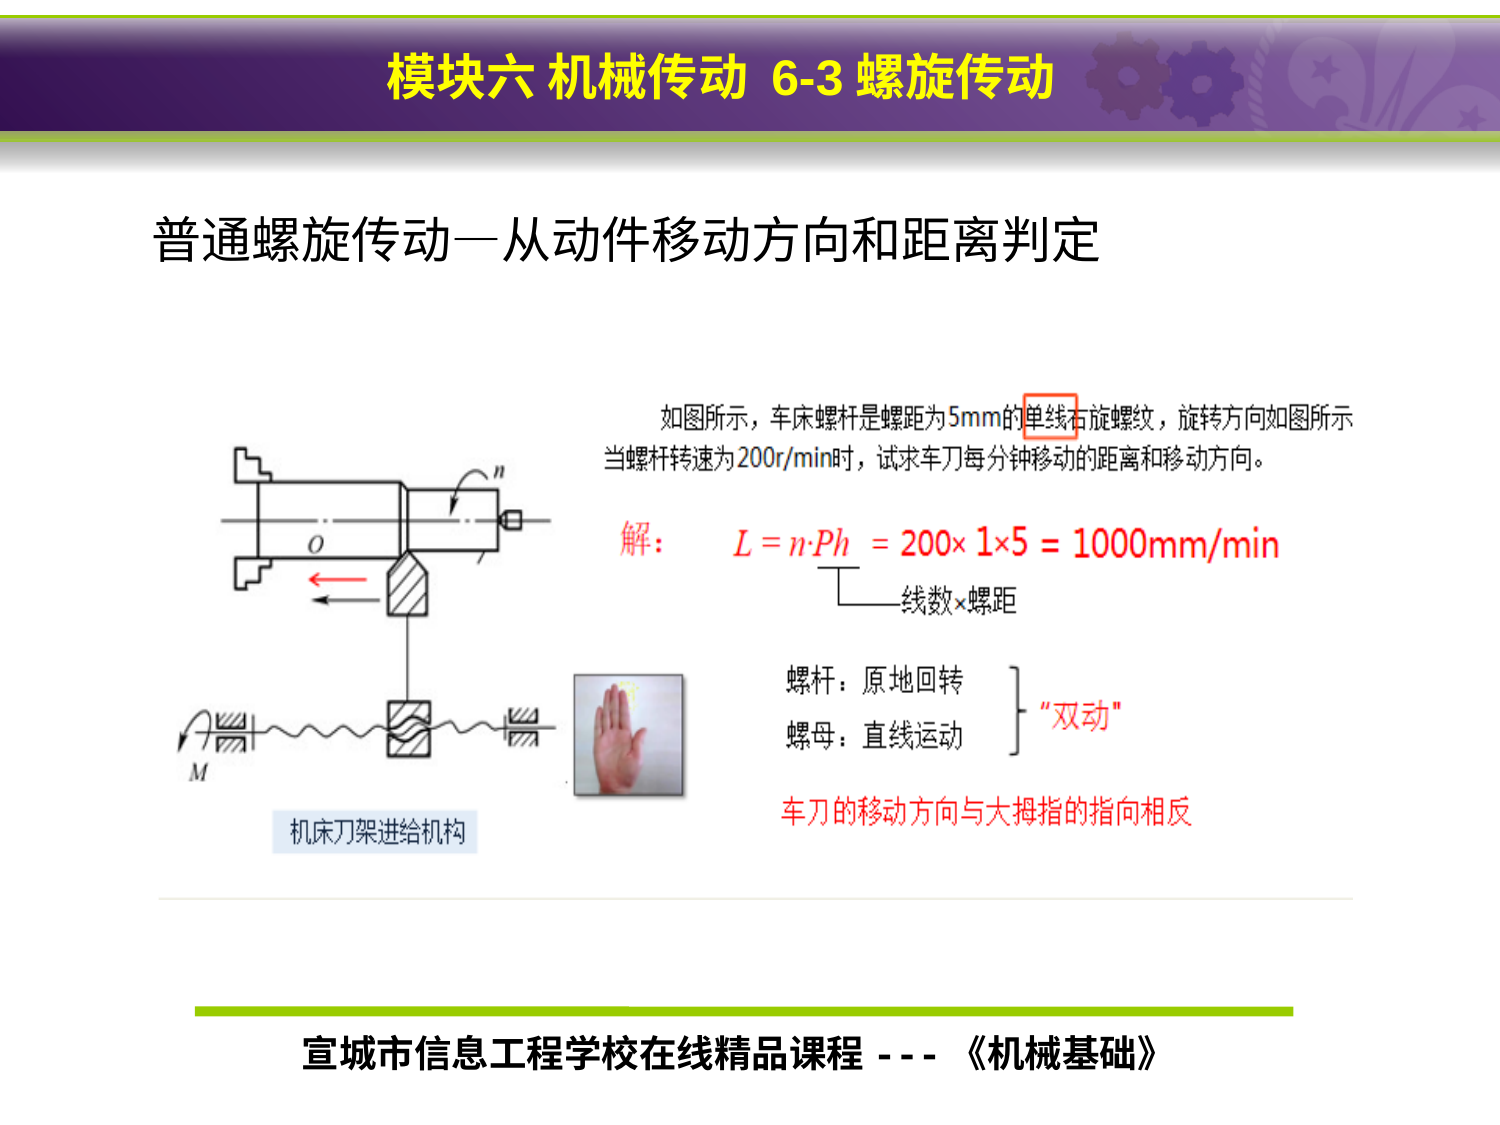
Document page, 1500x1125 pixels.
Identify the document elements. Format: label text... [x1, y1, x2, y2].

picture [158, 378, 1353, 900]
text_box 普通螺旋传动—从动件移动方向和距离判定 [123, 207, 1132, 269]
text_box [0, 18, 1500, 173]
text_box 宣城市信息工程学校在线精品课程---《机械基础》 [242, 1023, 1235, 1083]
